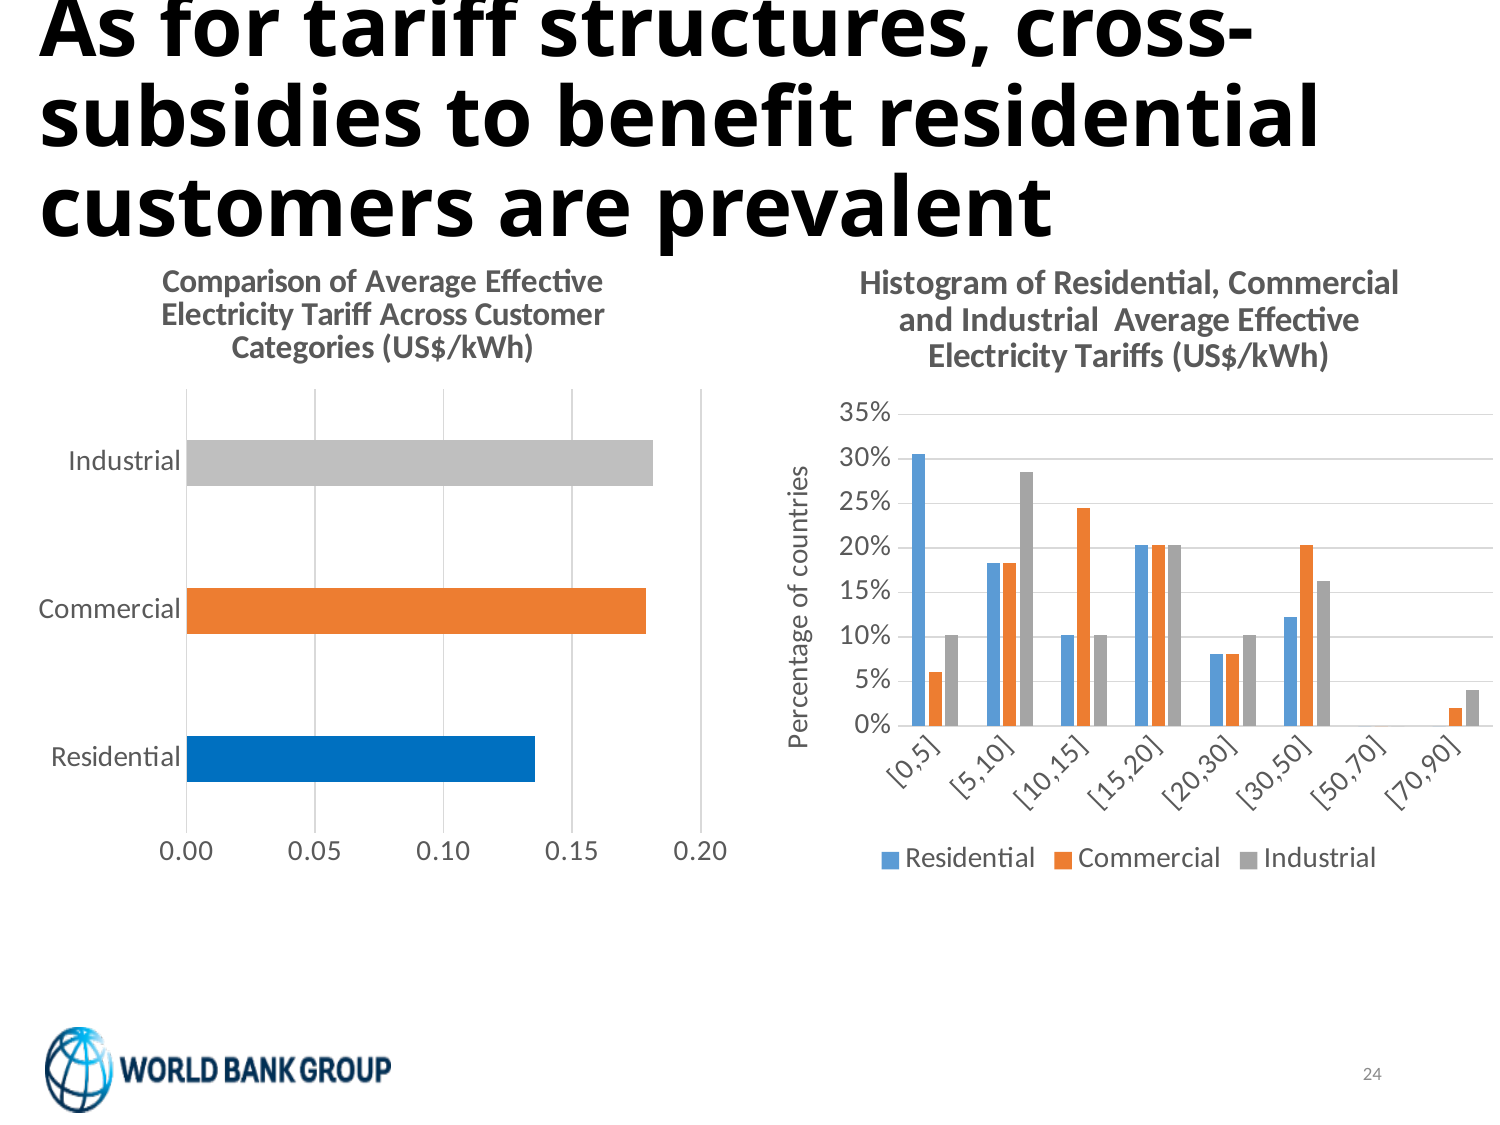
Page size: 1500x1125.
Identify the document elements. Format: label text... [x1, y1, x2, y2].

picture [45, 1027, 391, 1113]
chart [749, 237, 1500, 882]
chart [24, 237, 743, 882]
picture [64, 1040, 78, 1055]
slide_number 24 [1059, 1042, 1397, 1103]
title As for tariff structures, cross-subsidies to benefit residential customers are prevalent [24, 37, 1463, 201]
picture [74, 1042, 85, 1061]
